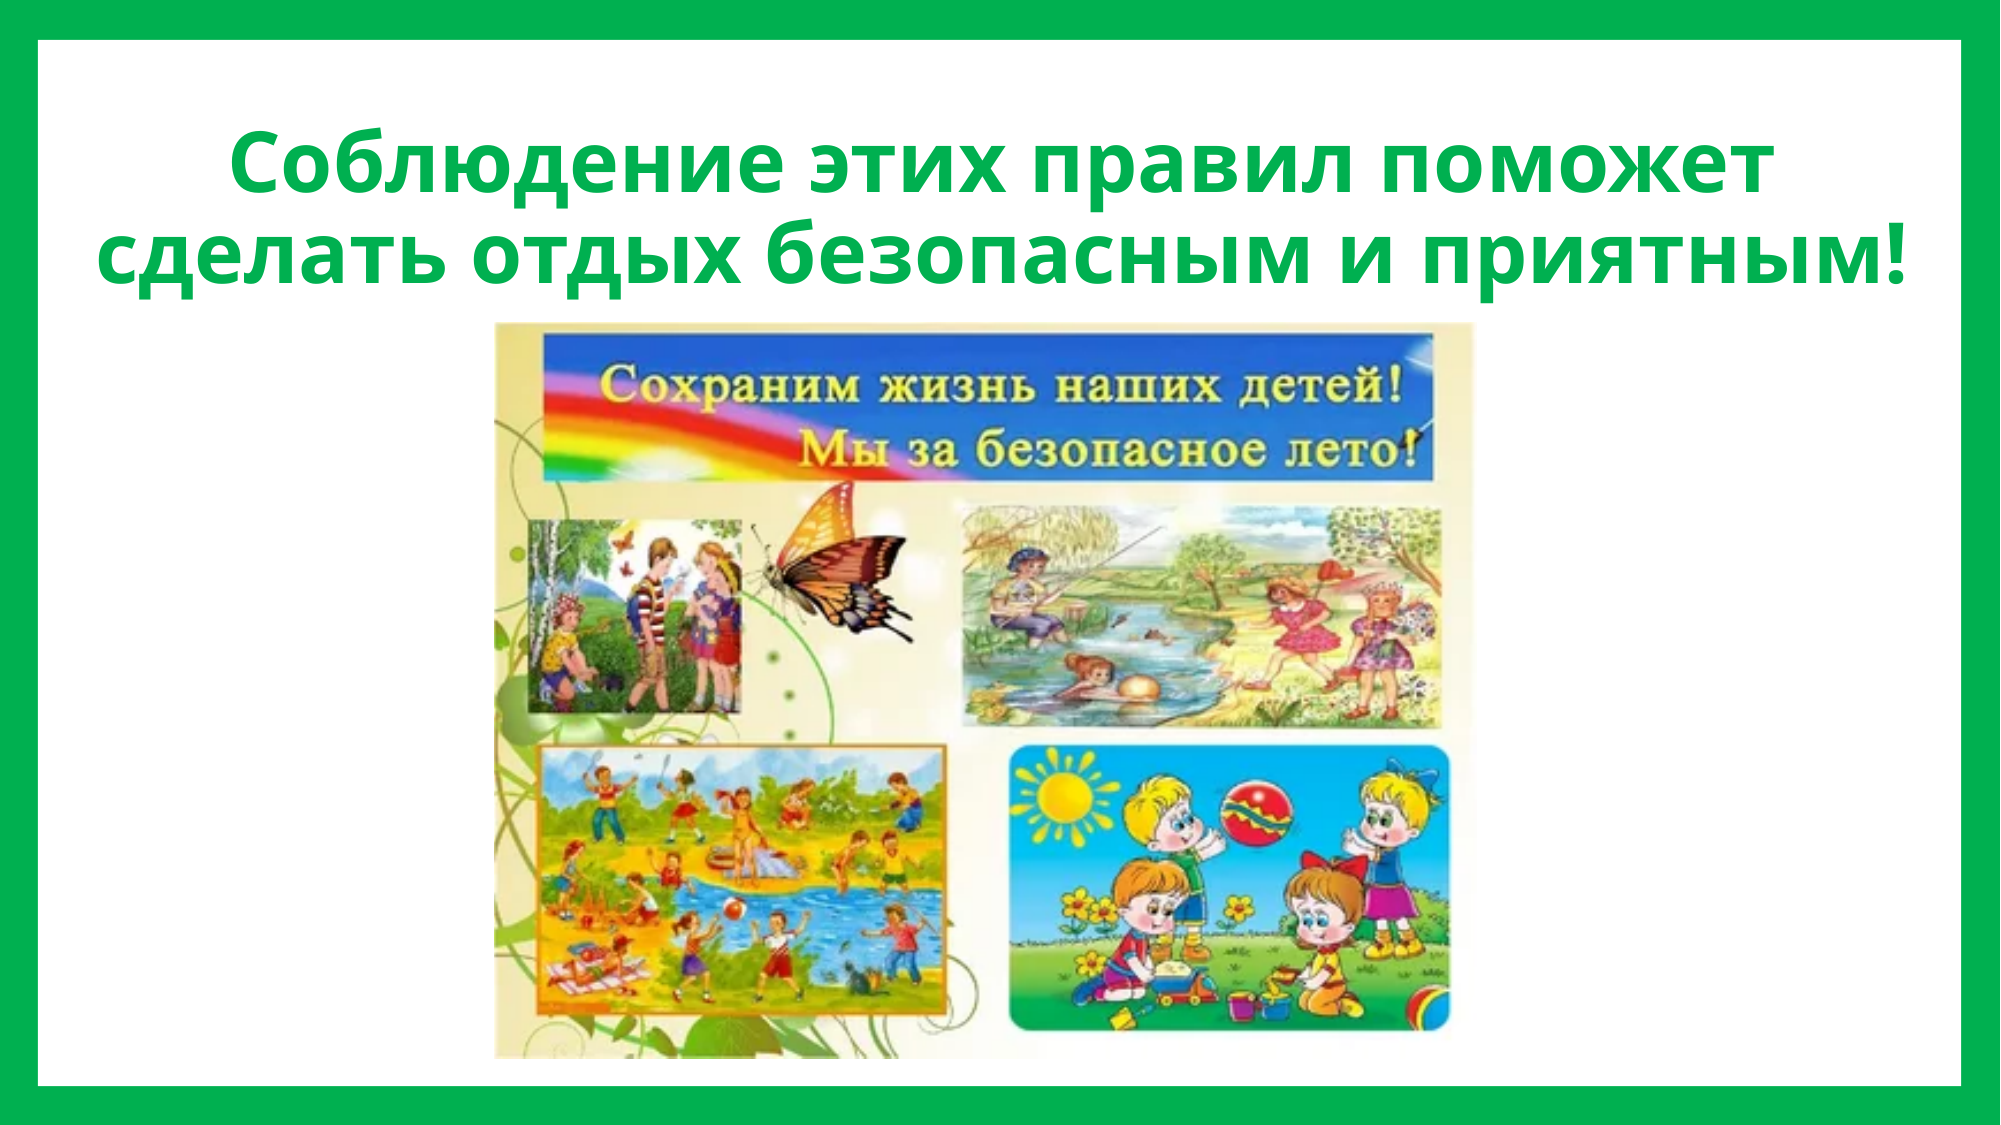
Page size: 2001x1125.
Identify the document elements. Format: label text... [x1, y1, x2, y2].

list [494, 322, 1477, 1059]
title Соблюдение этих правил поможет сделать отдых безопасным и приятным! [79, 99, 1925, 323]
